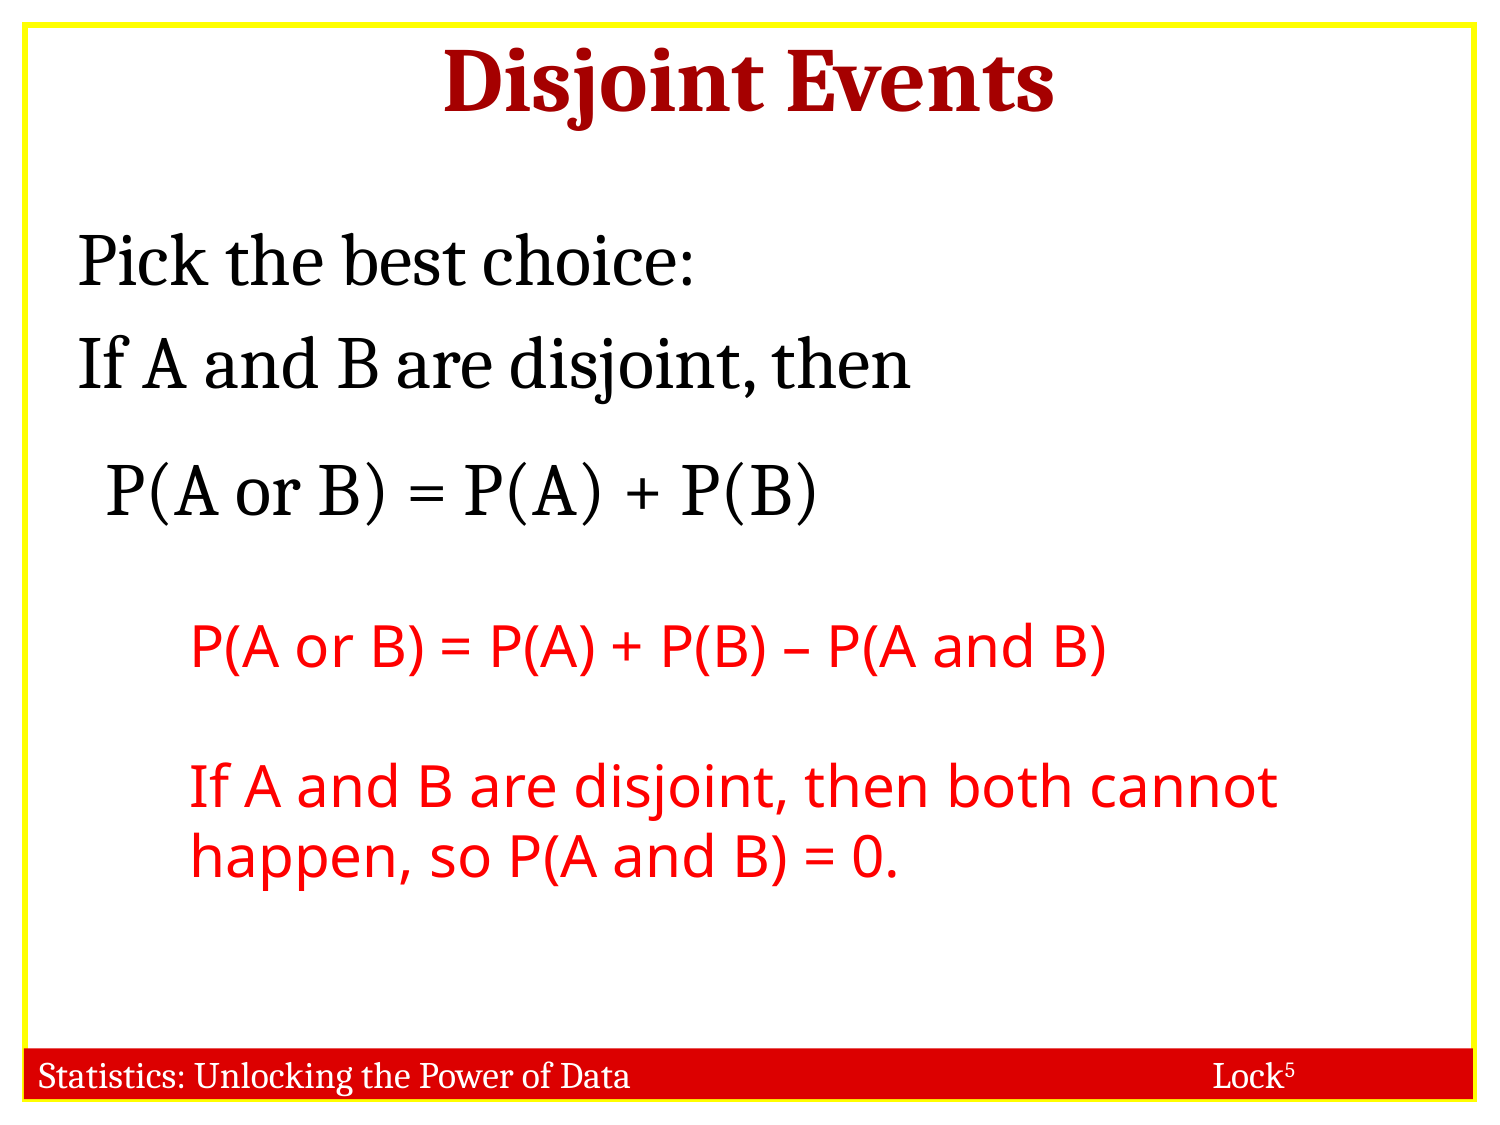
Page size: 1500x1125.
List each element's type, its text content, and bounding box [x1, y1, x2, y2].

text_box Disjoint Events [81, 12, 1419, 203]
text_box Pick the best choice: If A and B are disjoint, then P(A or B) = P(A) + P(B) [62, 203, 1438, 539]
text_box P(A or B) = P(A) + P(B) – P(A and B) If A and B are disjoint, then both cannot happen, so P(A and B) = 0. [174, 602, 1375, 897]
